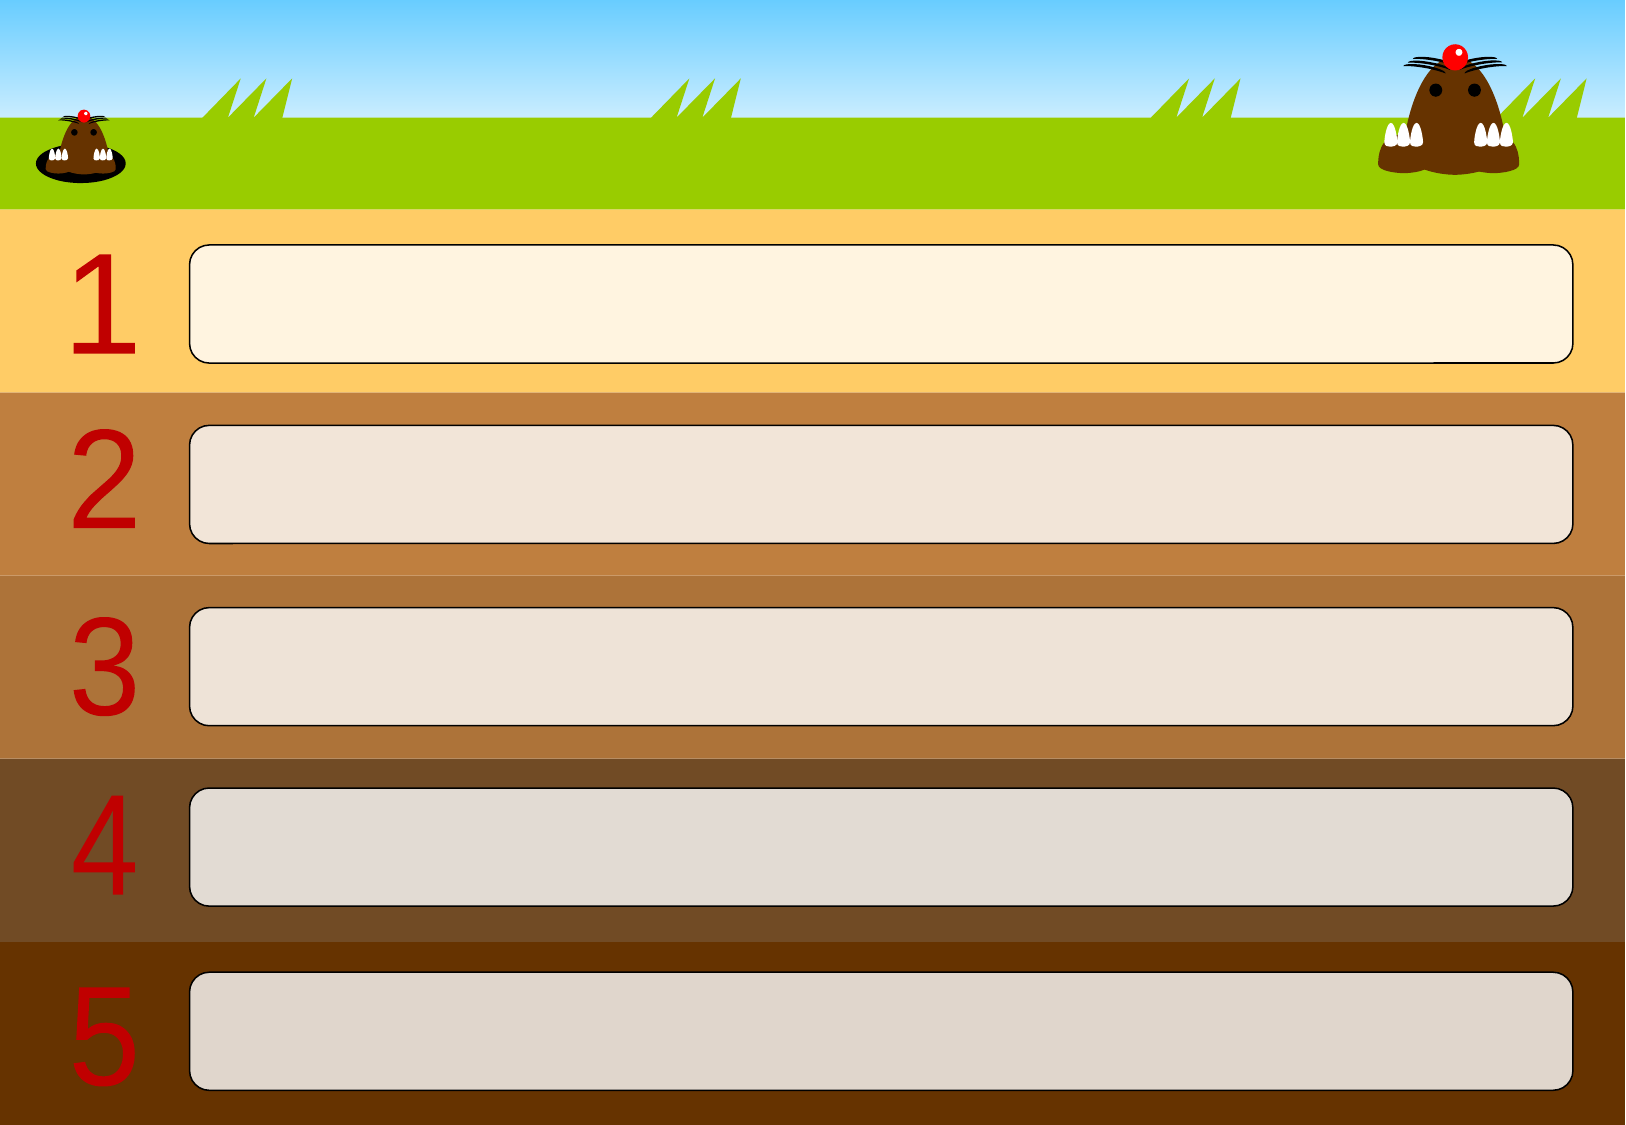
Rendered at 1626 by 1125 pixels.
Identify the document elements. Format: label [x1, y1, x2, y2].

text_box [0, 0, 1625, 1125]
